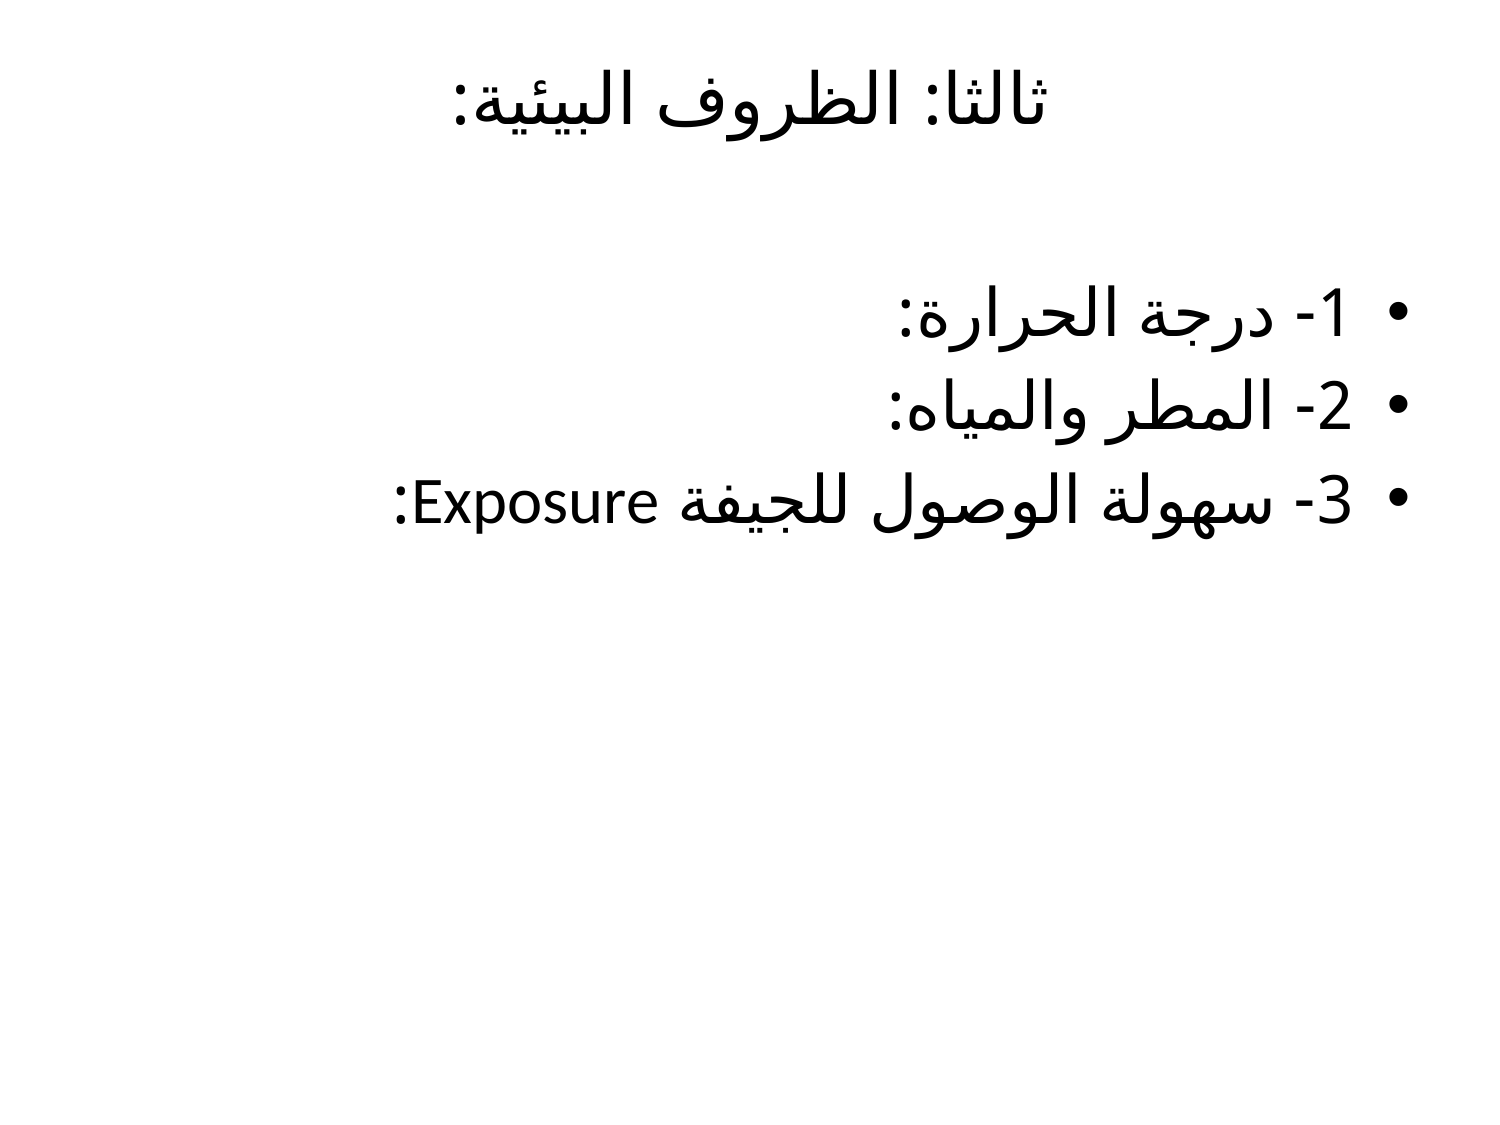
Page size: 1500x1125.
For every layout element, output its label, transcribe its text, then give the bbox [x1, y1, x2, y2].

title ثالثا: الظروف البيئية: [75, 45, 1425, 233]
list 1- درجة الحرارة: 2- المطر والمياه: 3- سهولة الوصول للجيفة Exposure: [75, 262, 1425, 1005]
